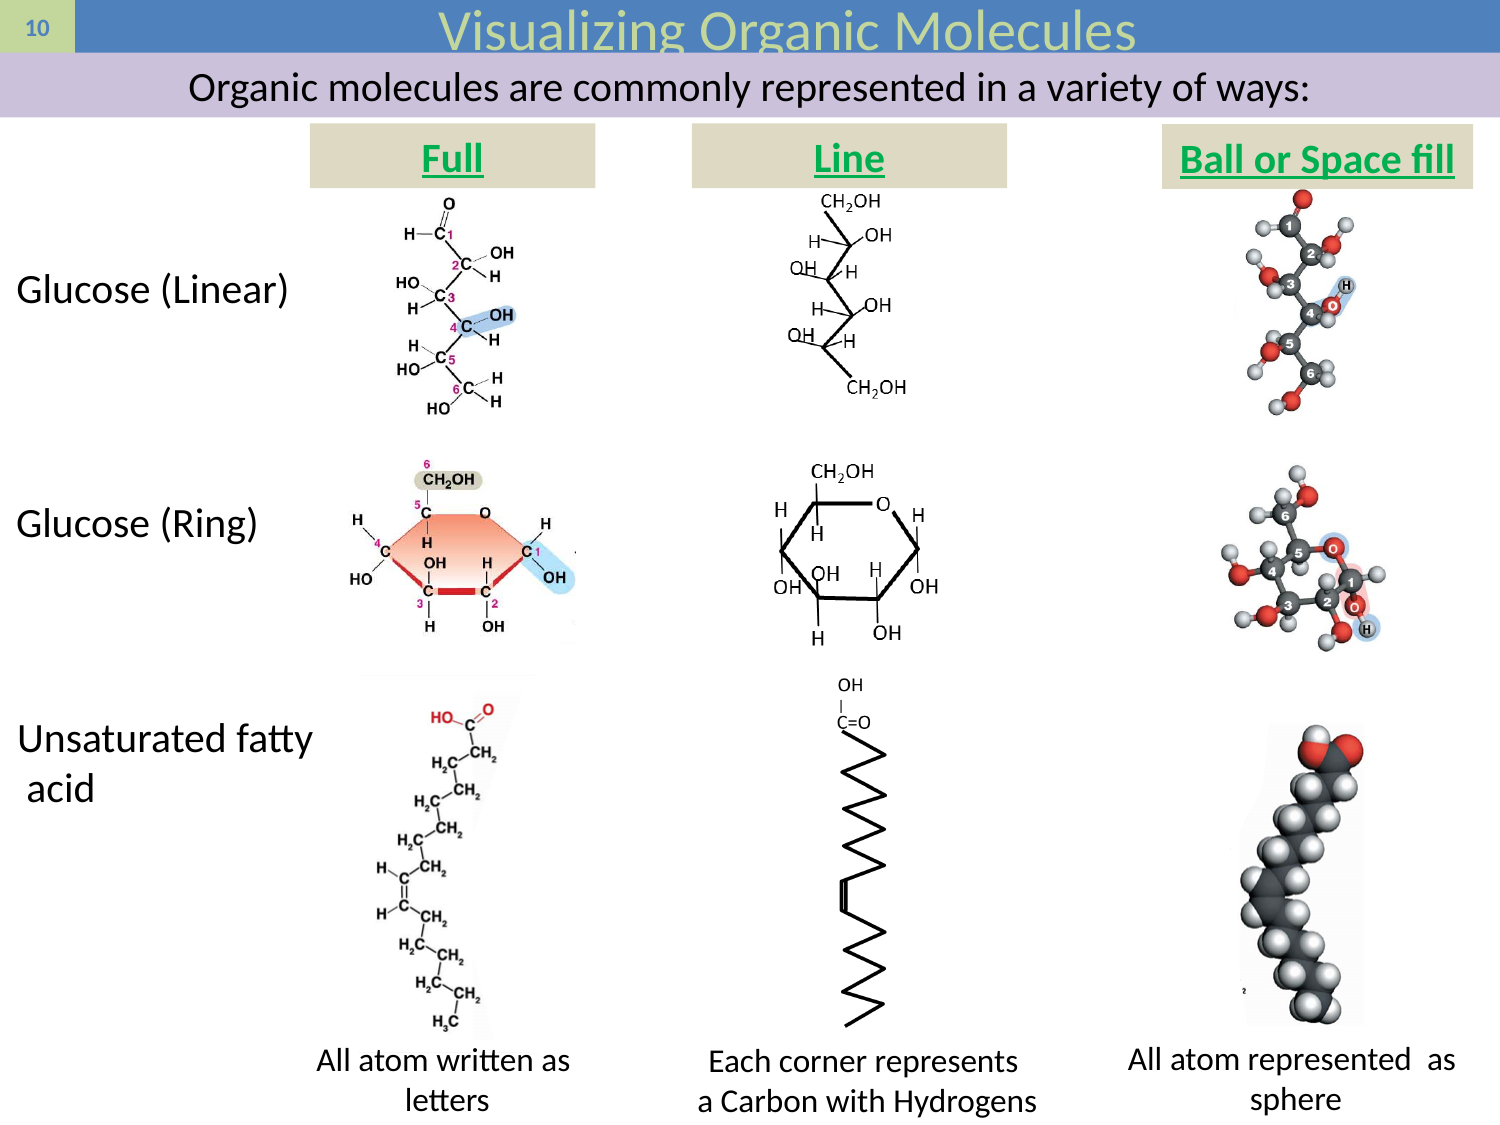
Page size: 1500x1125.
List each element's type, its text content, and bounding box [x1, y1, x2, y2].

picture [773, 180, 925, 433]
text_box Unsaturated fatty acid [2, 703, 329, 819]
text_box All atom written as letters [301, 1030, 594, 1125]
text_box Line [691, 123, 1008, 189]
text_box Glucose (Ring) [1, 488, 284, 554]
text_box Organic molecules are commonly represented in a variety of ways: [0, 52, 1500, 118]
text_box Glucose (Linear) [1, 254, 315, 320]
picture [1216, 707, 1386, 1037]
picture [1233, 187, 1366, 418]
text_box All atom represented as sphere [1113, 1029, 1479, 1125]
picture [342, 155, 577, 644]
text_box Ball or Space fill [1162, 124, 1474, 189]
picture [1202, 461, 1411, 664]
picture [758, 449, 962, 1028]
text_box Each corner represents a Carbon with Hydrogens [682, 1031, 1053, 1125]
text_box Full [309, 123, 596, 189]
picture [358, 670, 539, 1065]
title Visualizing Organic Molecules [75, 0, 1500, 52]
